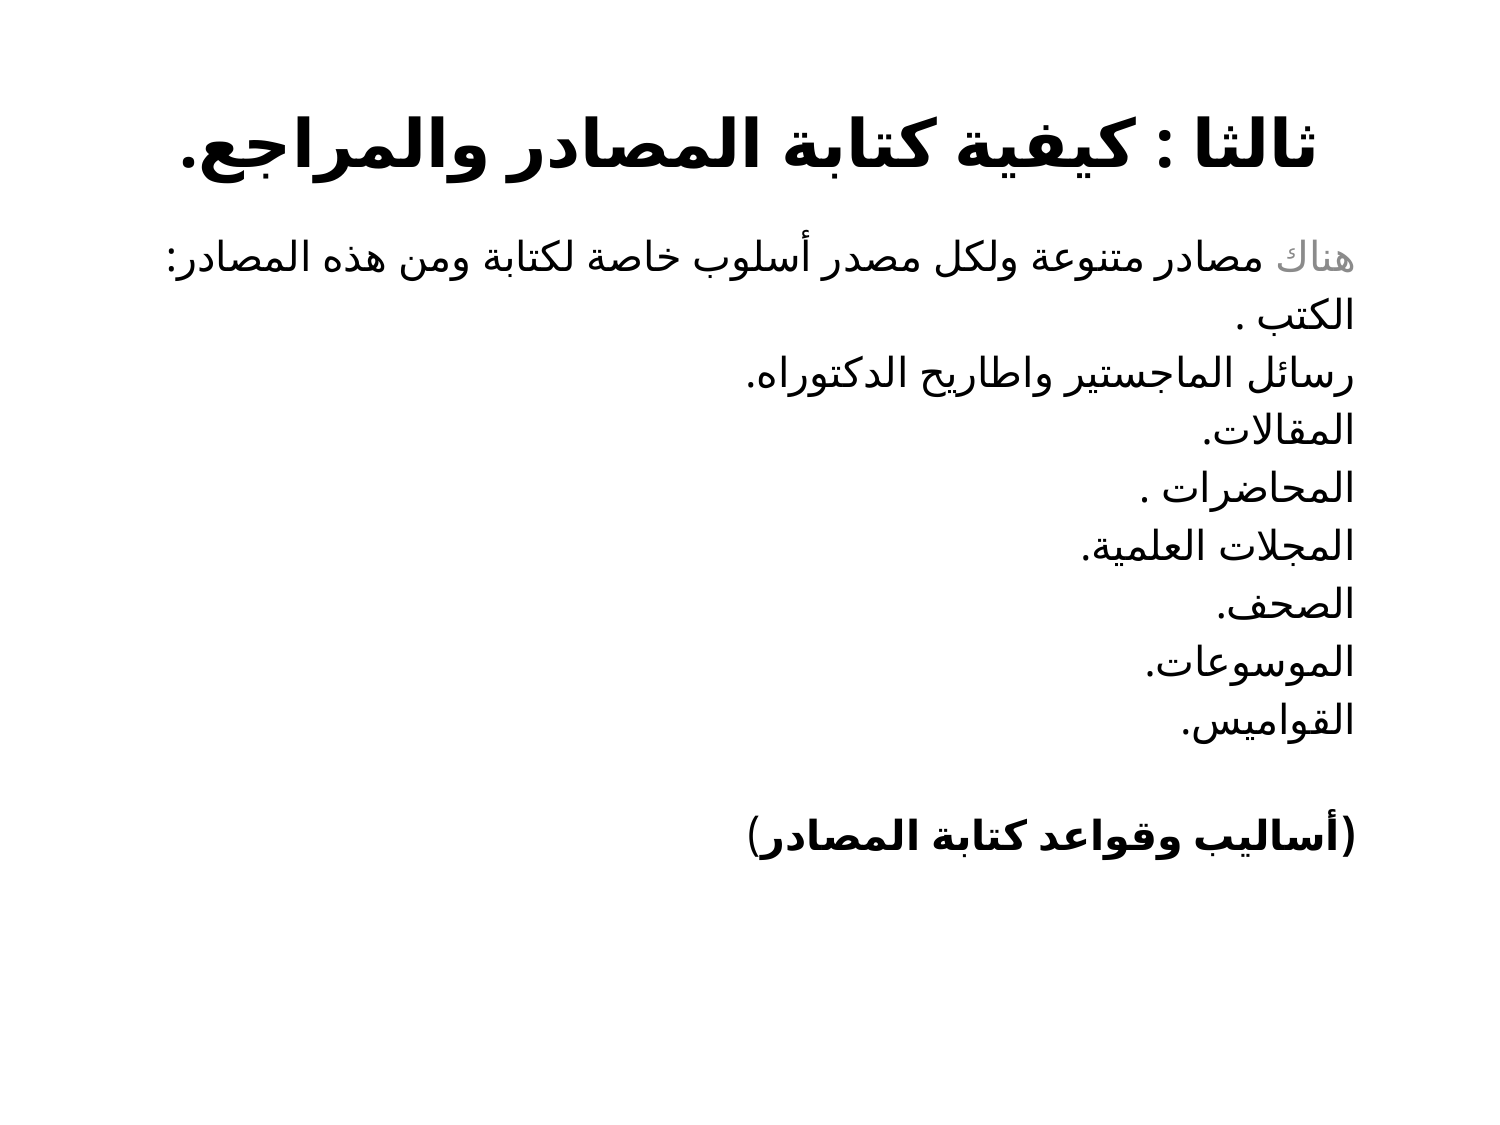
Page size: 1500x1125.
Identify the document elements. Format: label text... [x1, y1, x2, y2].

title ثالثا : كيفية كتابة المصادر والمراجع. [112, 58, 1388, 223]
subtitle هناك مصادر متنوعة ولكل مصدر أسلوب خاصة لكتابة ومن هذه المصادر: الكتب . رسائل الماجستير واطاريح الدكتوراه. المقالات. المحاضرات . المجلات العلمية. الصحف. الموسوعات. القواميس. (أساليب وقواعد كتابة المصادر) [128, 222, 1372, 925]
